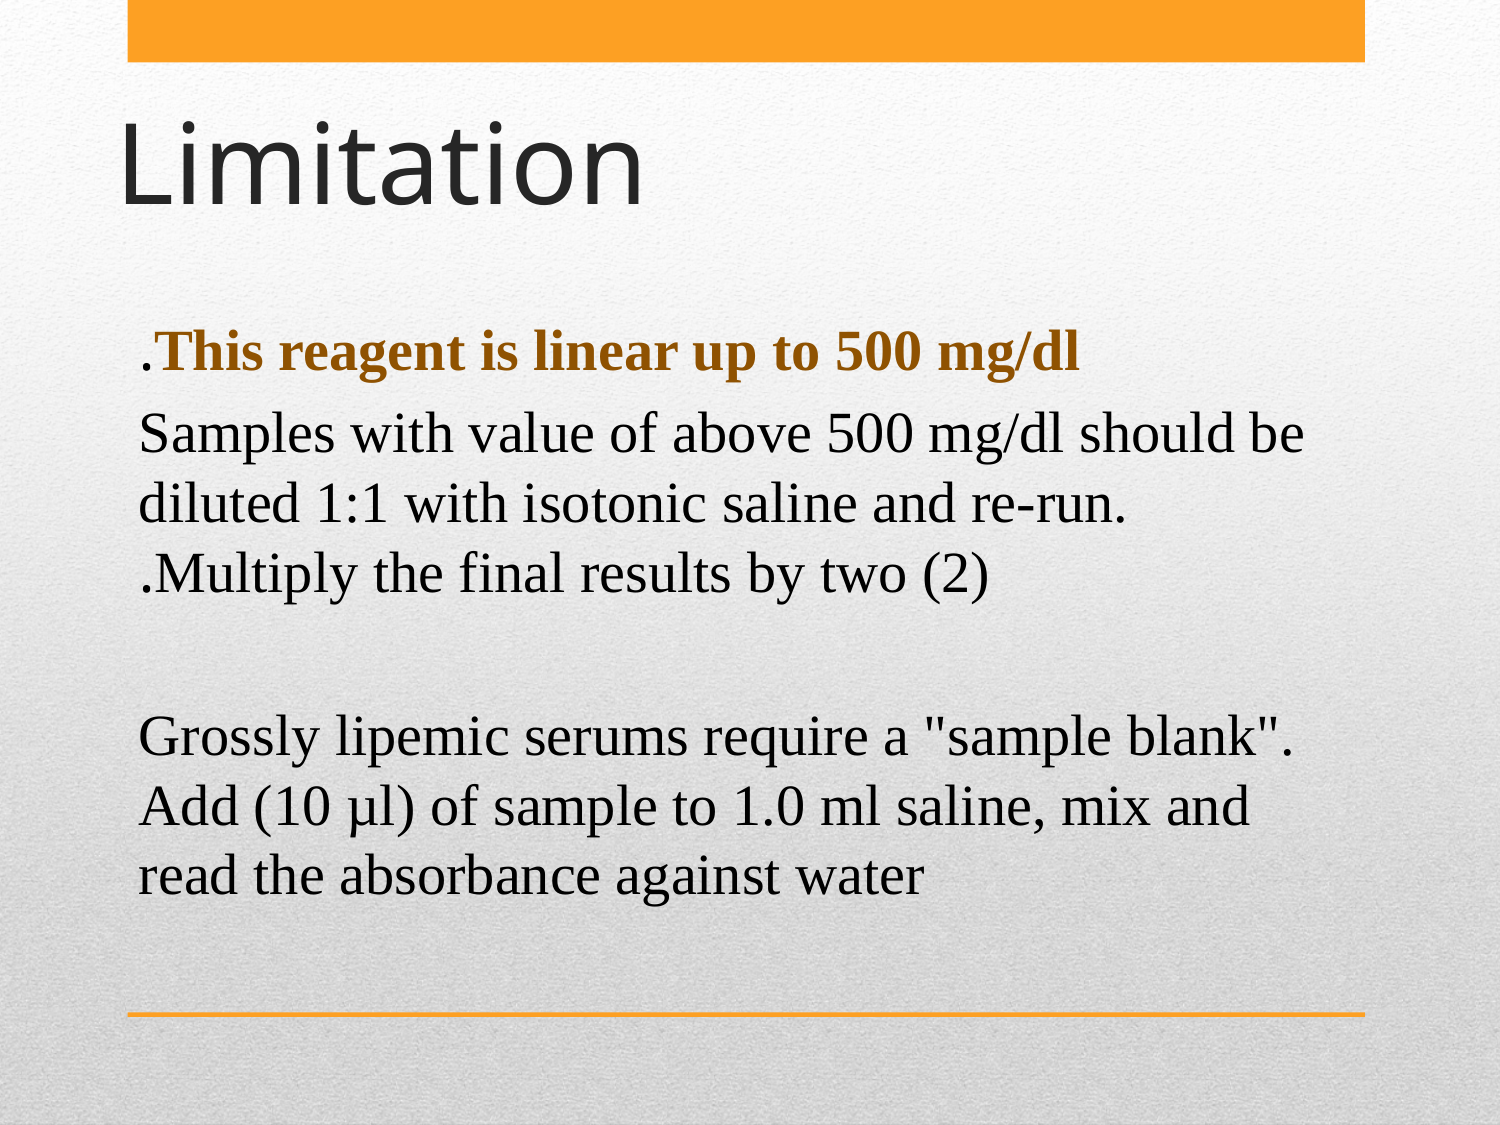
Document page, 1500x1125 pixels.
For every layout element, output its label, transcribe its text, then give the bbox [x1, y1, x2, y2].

title Limitation [100, 0, 1213, 235]
list This reagent is linear up to 500 mg/dl. Samples with value of above 500 mg/dl should be diluted 1:1 with isotonic saline and re-run. Multiply the final results by two (2). Grossly lipemic serums require a "sample blank". Add (10 µl) of sample to 1.0 ml saline, mix and read the absorbance against water [123, 219, 1362, 1000]
